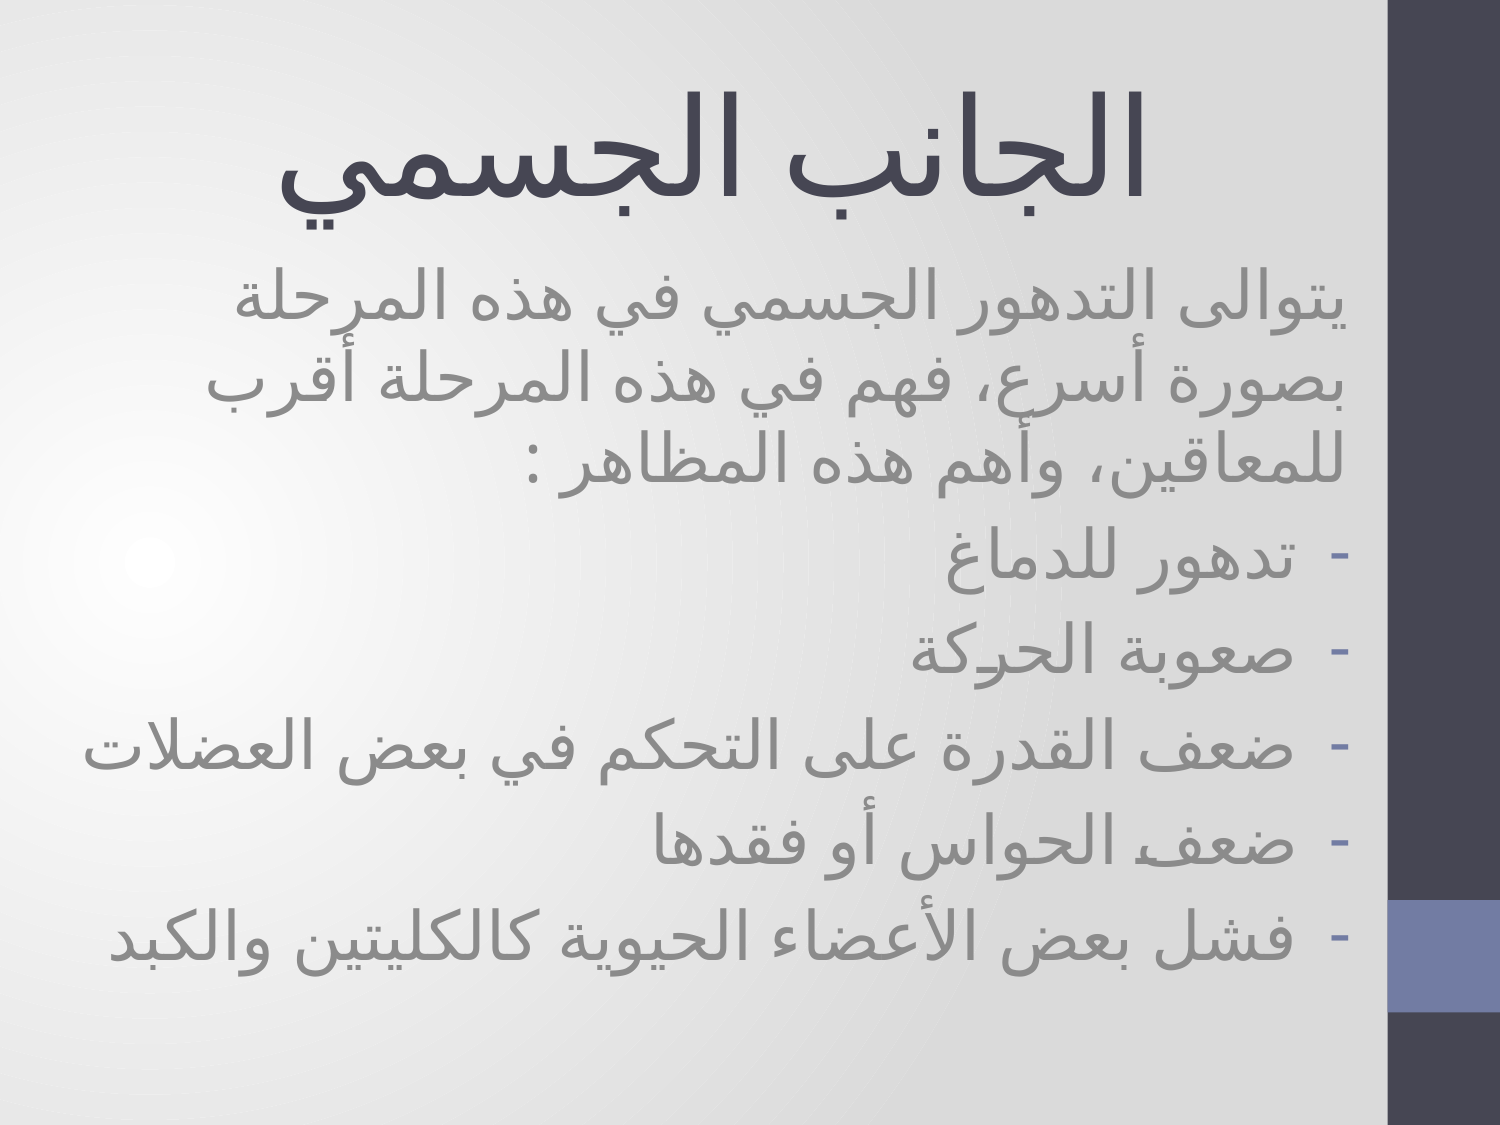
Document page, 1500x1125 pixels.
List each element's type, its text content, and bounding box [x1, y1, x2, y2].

title الجانب الجسمي [53, 66, 1376, 232]
subtitle يتوالى التدهور الجسمي في هذه المرحلة بصورة أسرع، فهم في هذه المرحلة أقرب للمعاقين، وأهم هذه المظاهر : تدهور للدماغ صعوبة الحركة ضعف القدرة على التحكم في بعض العضلات ضعف الحواس أو فقدها فشل بعض الأعضاء الحيوية كالكليتين والكبد [29, 243, 1365, 1083]
